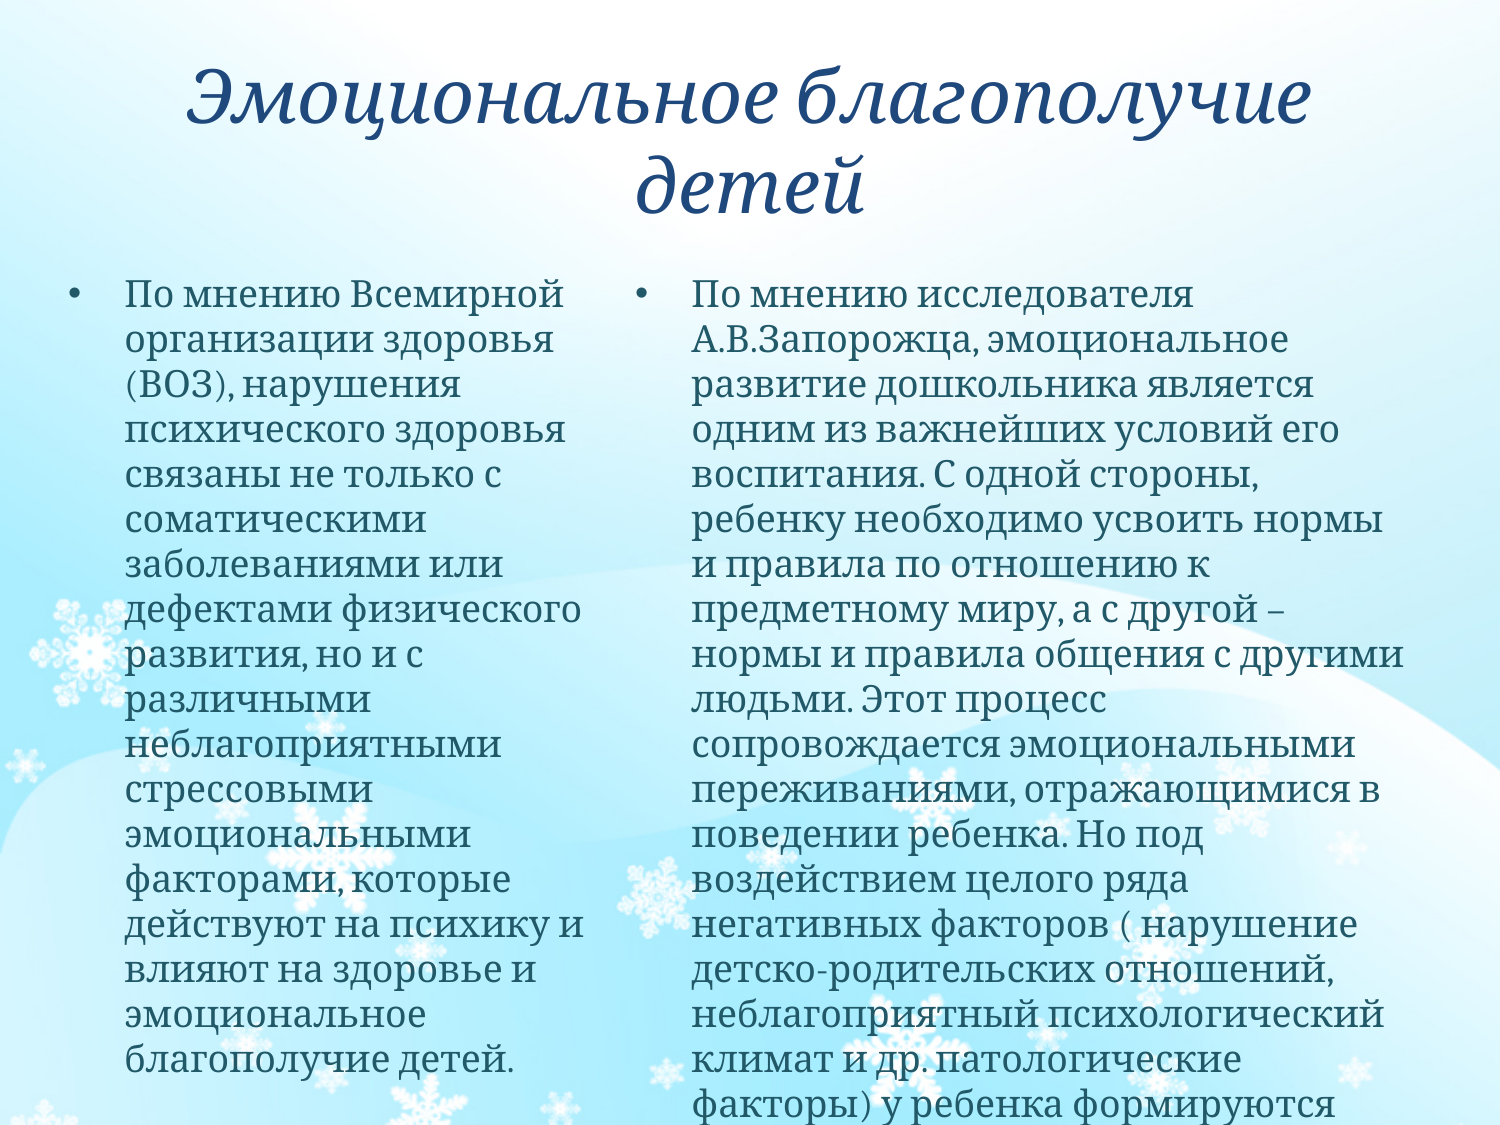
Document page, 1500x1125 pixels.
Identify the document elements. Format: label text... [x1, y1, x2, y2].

picture [0, 0, 1500, 1125]
title Эмоциональное благополучие детей [75, 45, 1425, 233]
list По мнению Всемирной организации здоровья (ВОЗ), нарушения психического здоровья связаны не только с соматическими заболеваниями или дефектами физического развития, но и с различными неблагоприятными стрессовыми эмоциональными факторами, которые действуют на психику и влияют на здоровье и эмоциональное благополучие детей. [53, 262, 609, 1059]
list По мнению исследователя А.В.Запорожца, эмоциональное развитие дошкольника является одним из важнейших условий его воспитания. С одной стороны, ребенку необходимо усвоить нормы и правила по отношению к предметному миру, а с другой – нормы и правила общения с другими людьми. Этот процесс сопровождается эмоциональными переживаниями, отражающимися в поведении ребенка. Но под воздействием целого ряда негативных факторов ( нарушение детско-родительских отношений, неблагоприятный психологический климат и др. патологические факторы) у ребенка формируются признаки социально – эмоционального неблагополучия. [620, 262, 1425, 1005]
